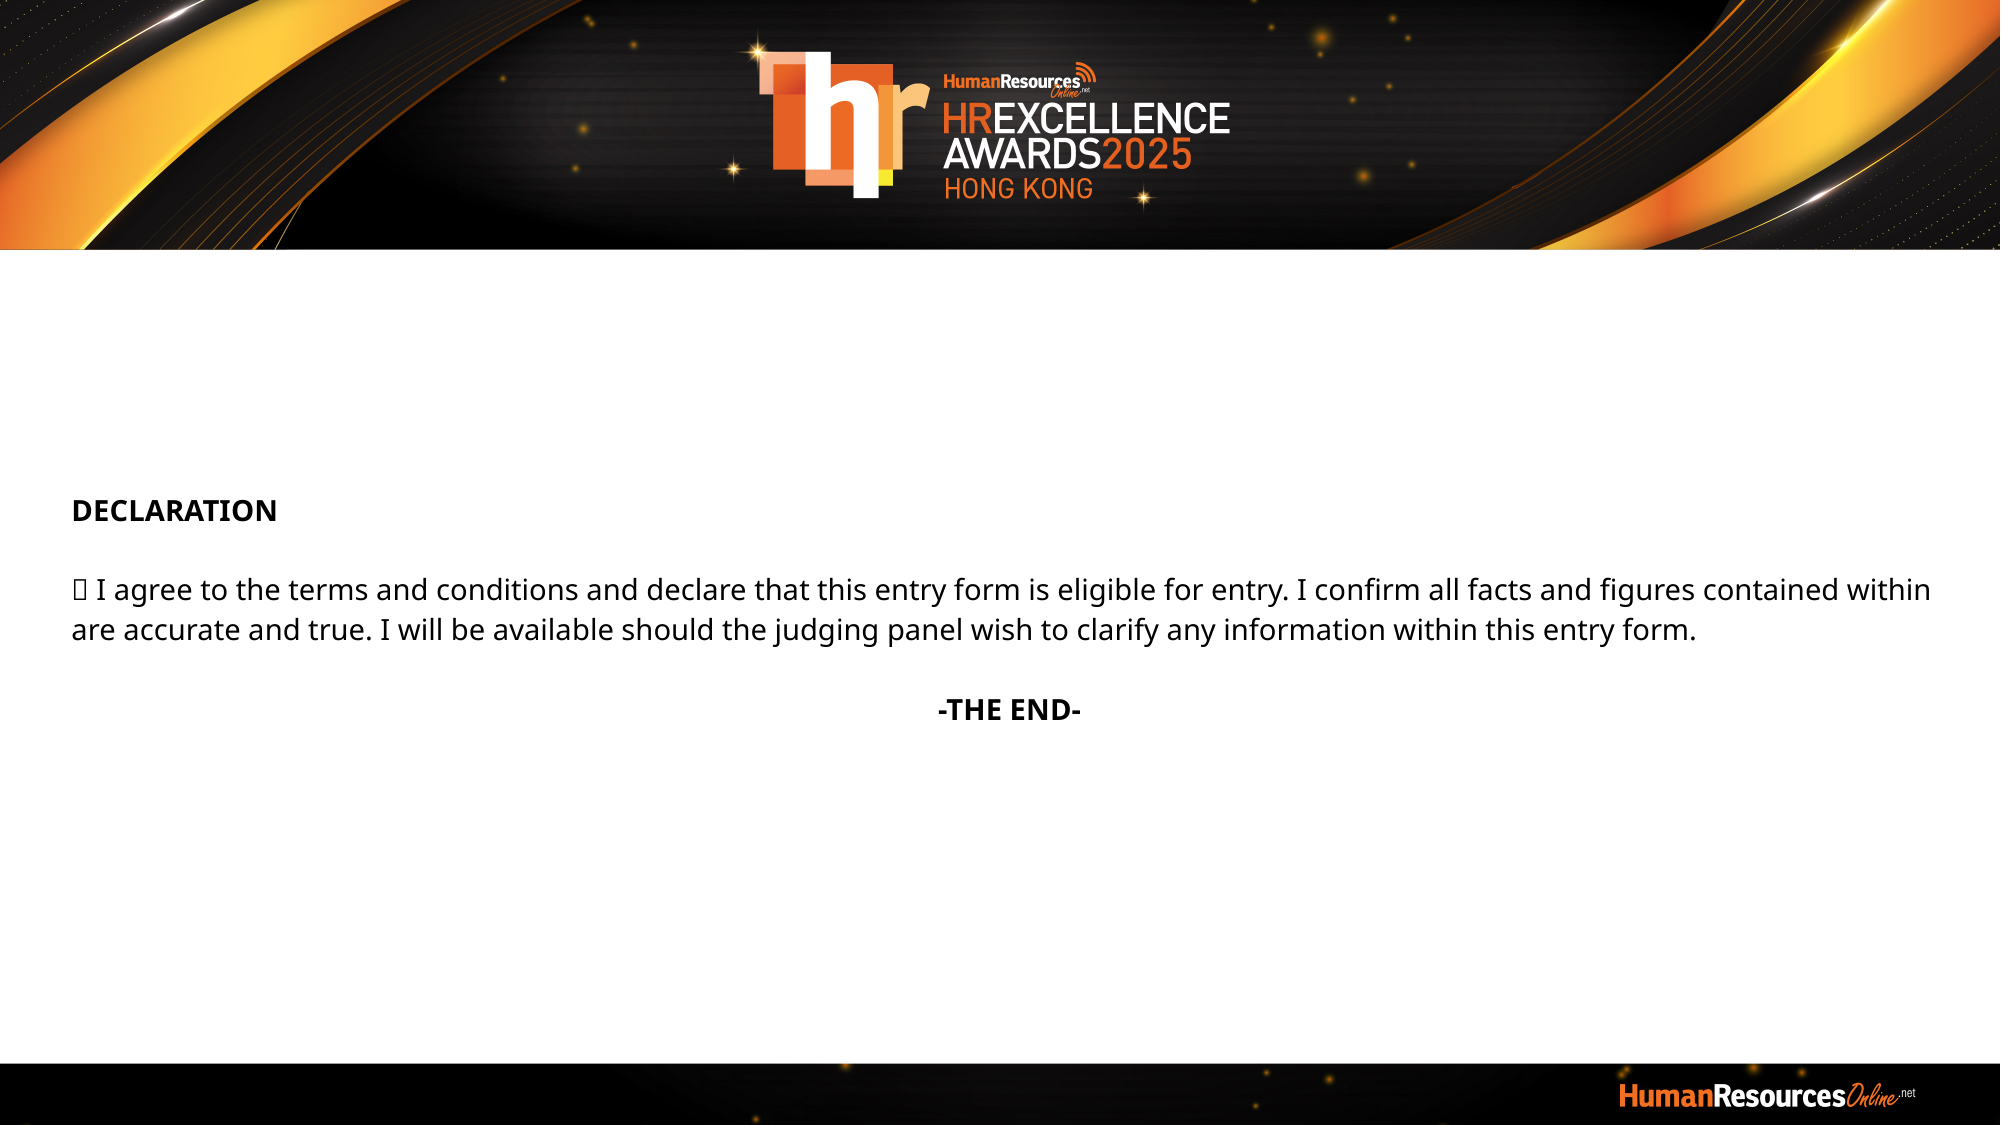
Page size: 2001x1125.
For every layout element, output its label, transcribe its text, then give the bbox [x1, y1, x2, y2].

picture [0, 0, 2000, 1125]
table_header DECLARATION  I agree to the terms and conditions and declare that this entry form is eligible for entry. I confirm all facts and figures contained within are accurate and true. I will be available should the judging panel wish to clarify any information within this entry form. -THE END- [56, 269, 1970, 968]
